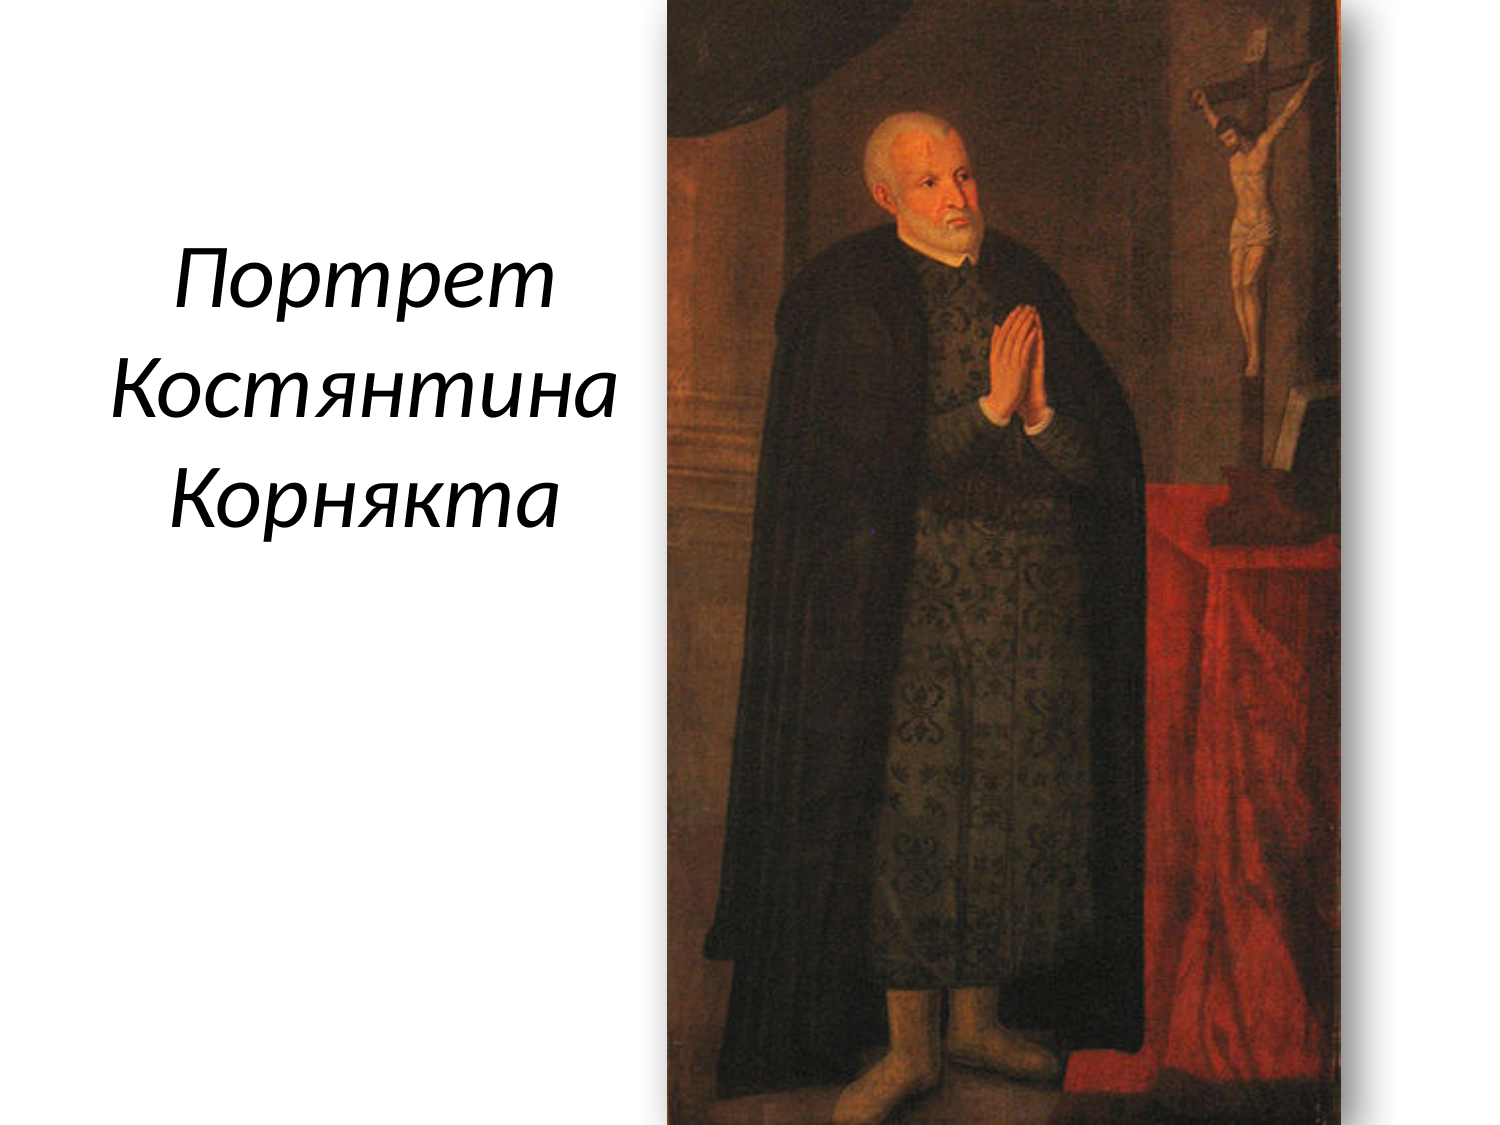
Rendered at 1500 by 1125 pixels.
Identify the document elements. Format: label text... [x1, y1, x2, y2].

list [667, 0, 1341, 1125]
title Портрет Костянтина Корнякта [75, 45, 649, 716]
